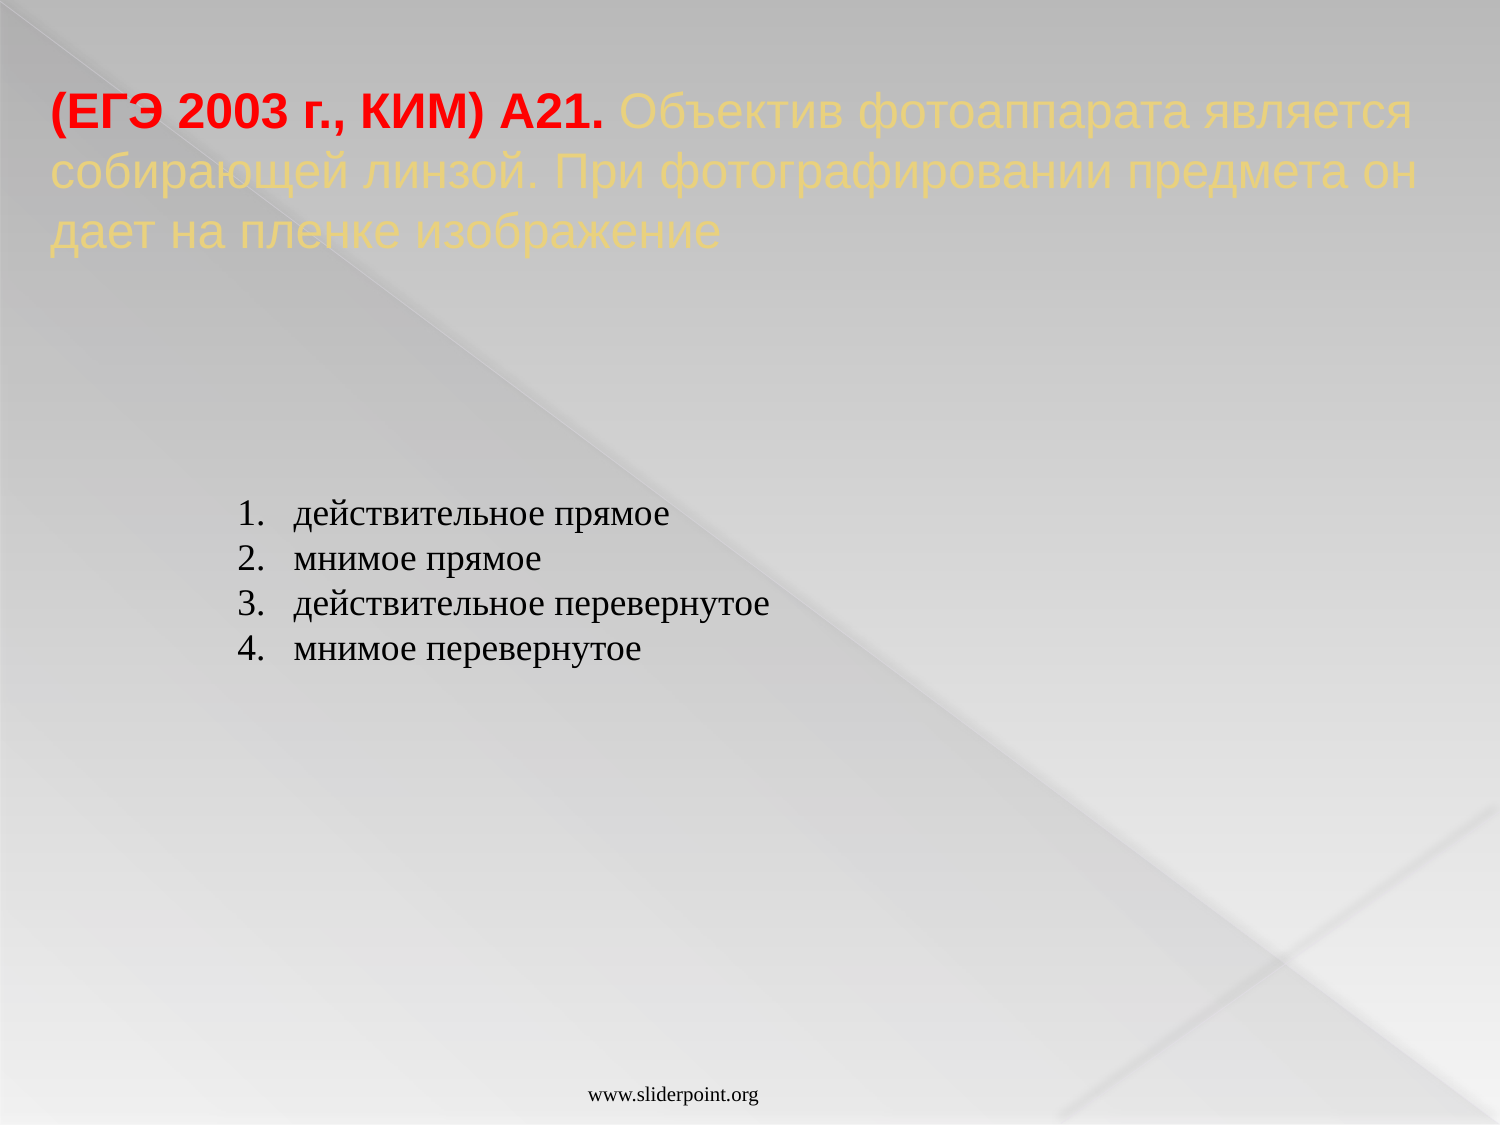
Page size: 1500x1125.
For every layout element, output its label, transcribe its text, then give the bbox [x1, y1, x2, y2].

title (ЕГЭ 2003 г., КИМ) А21. Объектив фотоаппарата является собирающей линзой. При фотографировании предмета он дает на пленке изображение [35, 45, 1465, 293]
text_box действительное прямое мнимое прямое действительное перевернутое мнимое перевернутое [222, 480, 1231, 676]
footer www.sliderpoint.org [75, 1063, 774, 1113]
